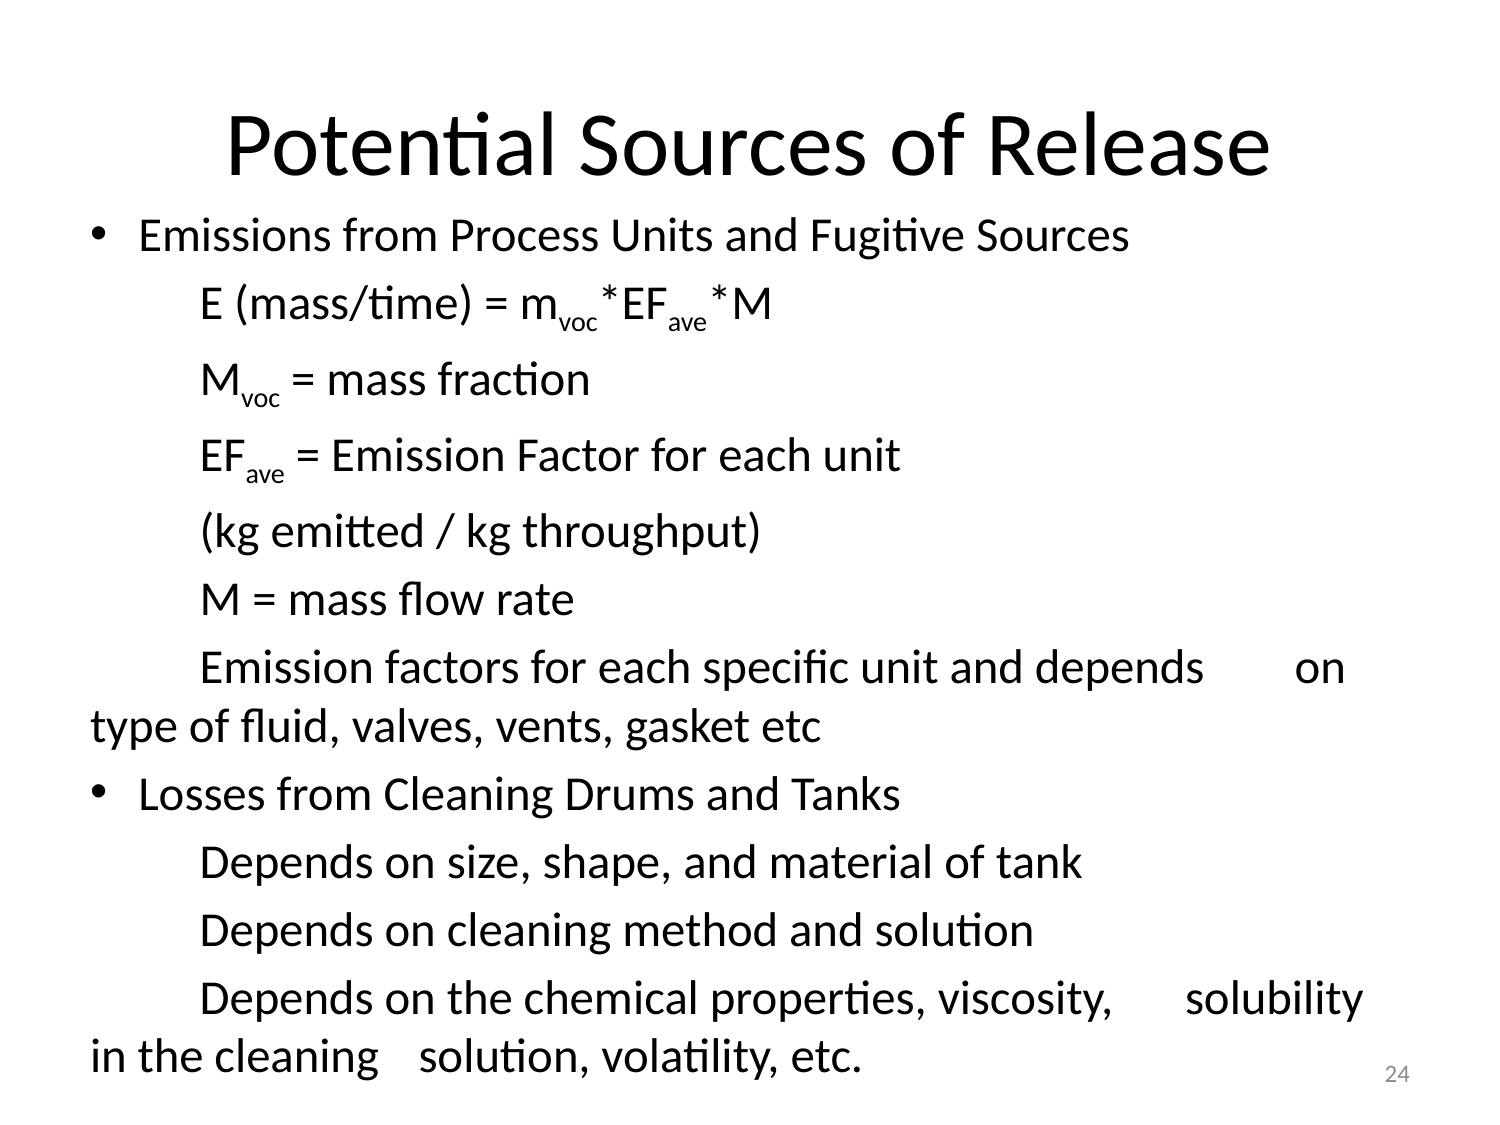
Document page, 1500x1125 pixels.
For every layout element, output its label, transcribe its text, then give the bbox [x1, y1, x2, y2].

title Potential Sources of Release [75, 45, 1425, 195]
list Emissions from Process Units and Fugitive Sources E (mass/time) = mvoc*EFave*M Mvoc = mass fraction EFave = Emission Factor for each unit (kg emitted / kg throughput) M = mass flow rate Emission factors for each specific unit and depends on type of fluid, valves, vents, gasket etc Losses from Cleaning Drums and Tanks Depends on size, shape, and material of tank Depends on cleaning method and solution Depends on the chemical properties, viscosity, solubility in the cleaning solution, volatility, etc. [75, 195, 1425, 1103]
slide_number 24 [1074, 1042, 1425, 1103]
